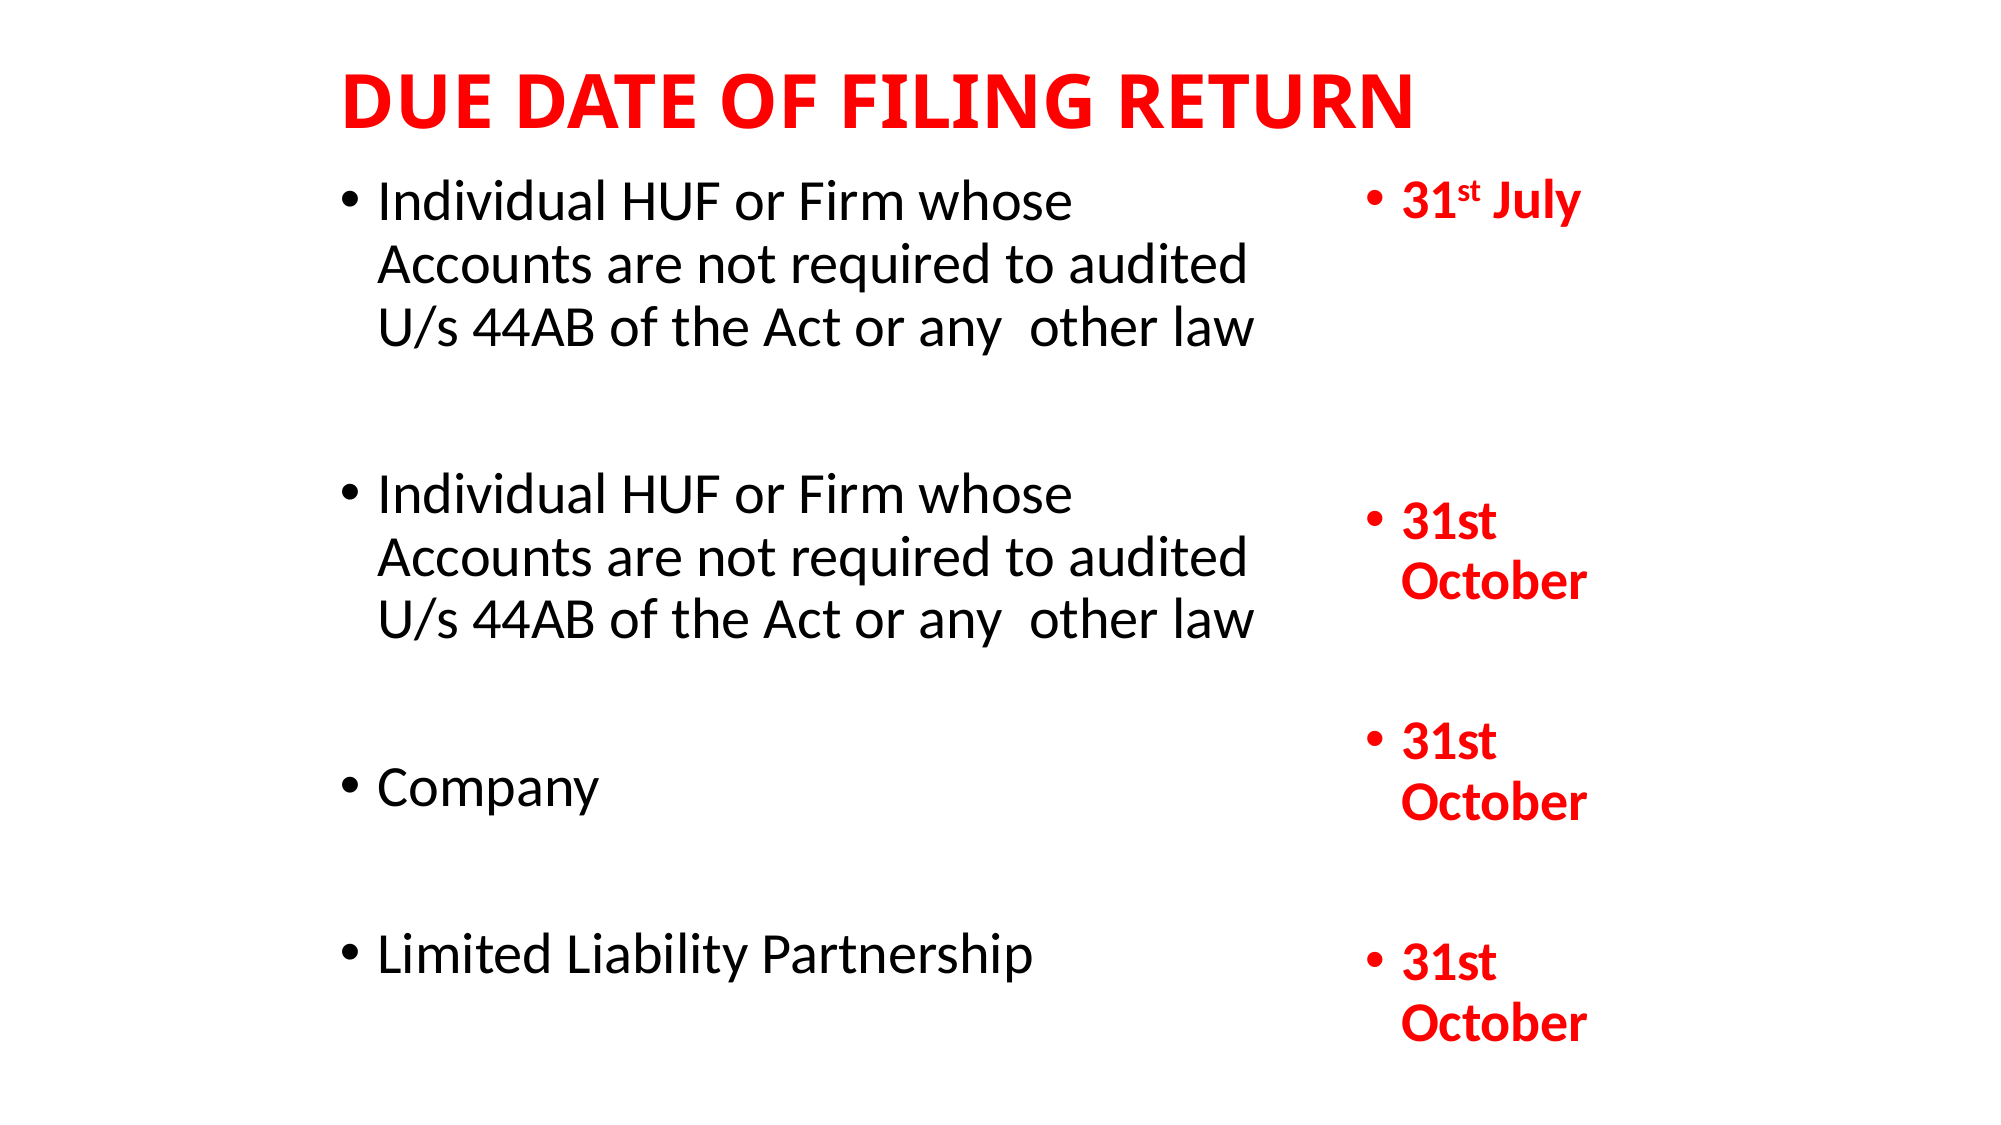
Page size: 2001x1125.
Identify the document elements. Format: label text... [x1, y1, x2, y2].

list Individual HUF or Firm whose Accounts are not required to audited U/s 44AB of the Act or any other law Individual HUF or Firm whose Accounts are not required to audited U/s 44AB of the Act or any other law Company Limited Liability Partnership [324, 162, 1300, 1063]
title DUE DATE OF FILING RETURN [324, 45, 1675, 163]
list 31st July 31st October 31st October 31st October [1350, 162, 1713, 1063]
